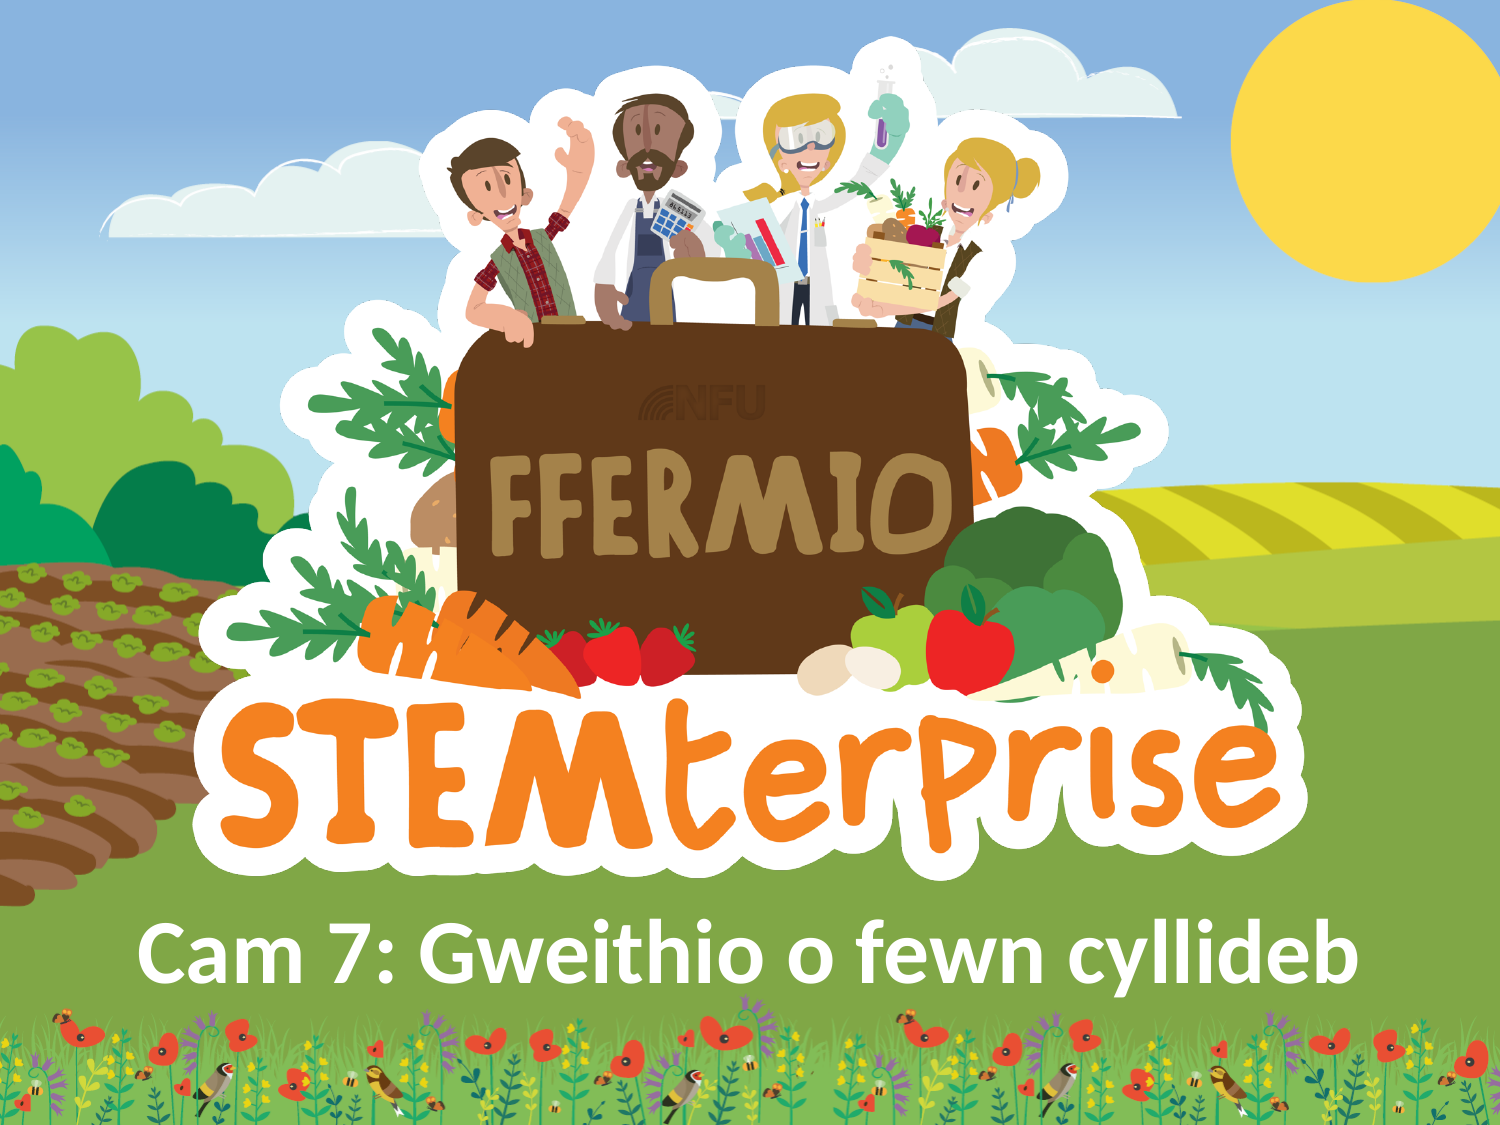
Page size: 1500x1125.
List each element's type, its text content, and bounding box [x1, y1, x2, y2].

picture [0, 0, 1500, 1125]
title Cam 7: Gweithio o fewn cyllideb [41, 857, 1459, 1035]
